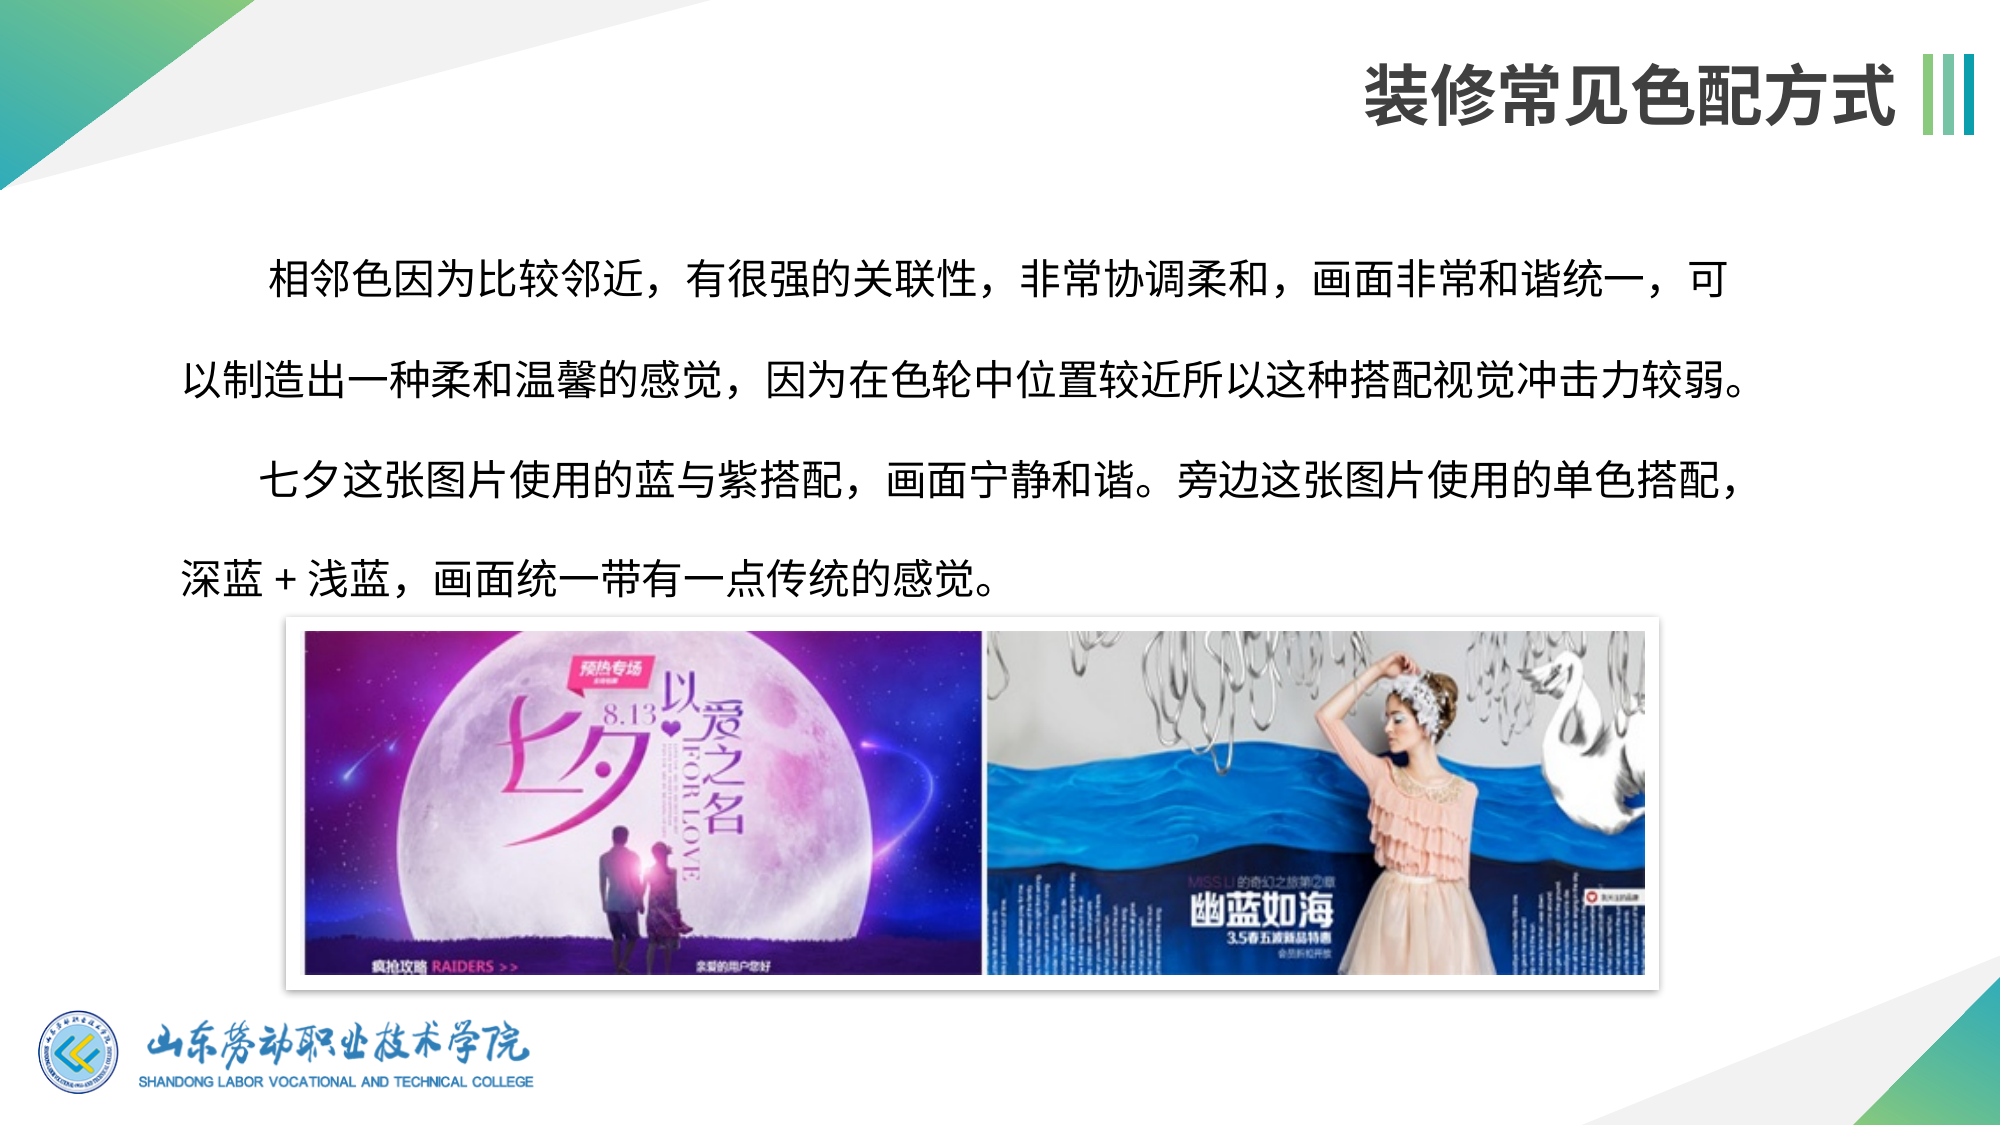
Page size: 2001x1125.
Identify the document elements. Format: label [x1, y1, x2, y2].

text_box [0, 0, 2000, 1125]
picture [300, 631, 1645, 975]
picture [38, 1010, 550, 1094]
text_box [1928, 54, 1969, 136]
